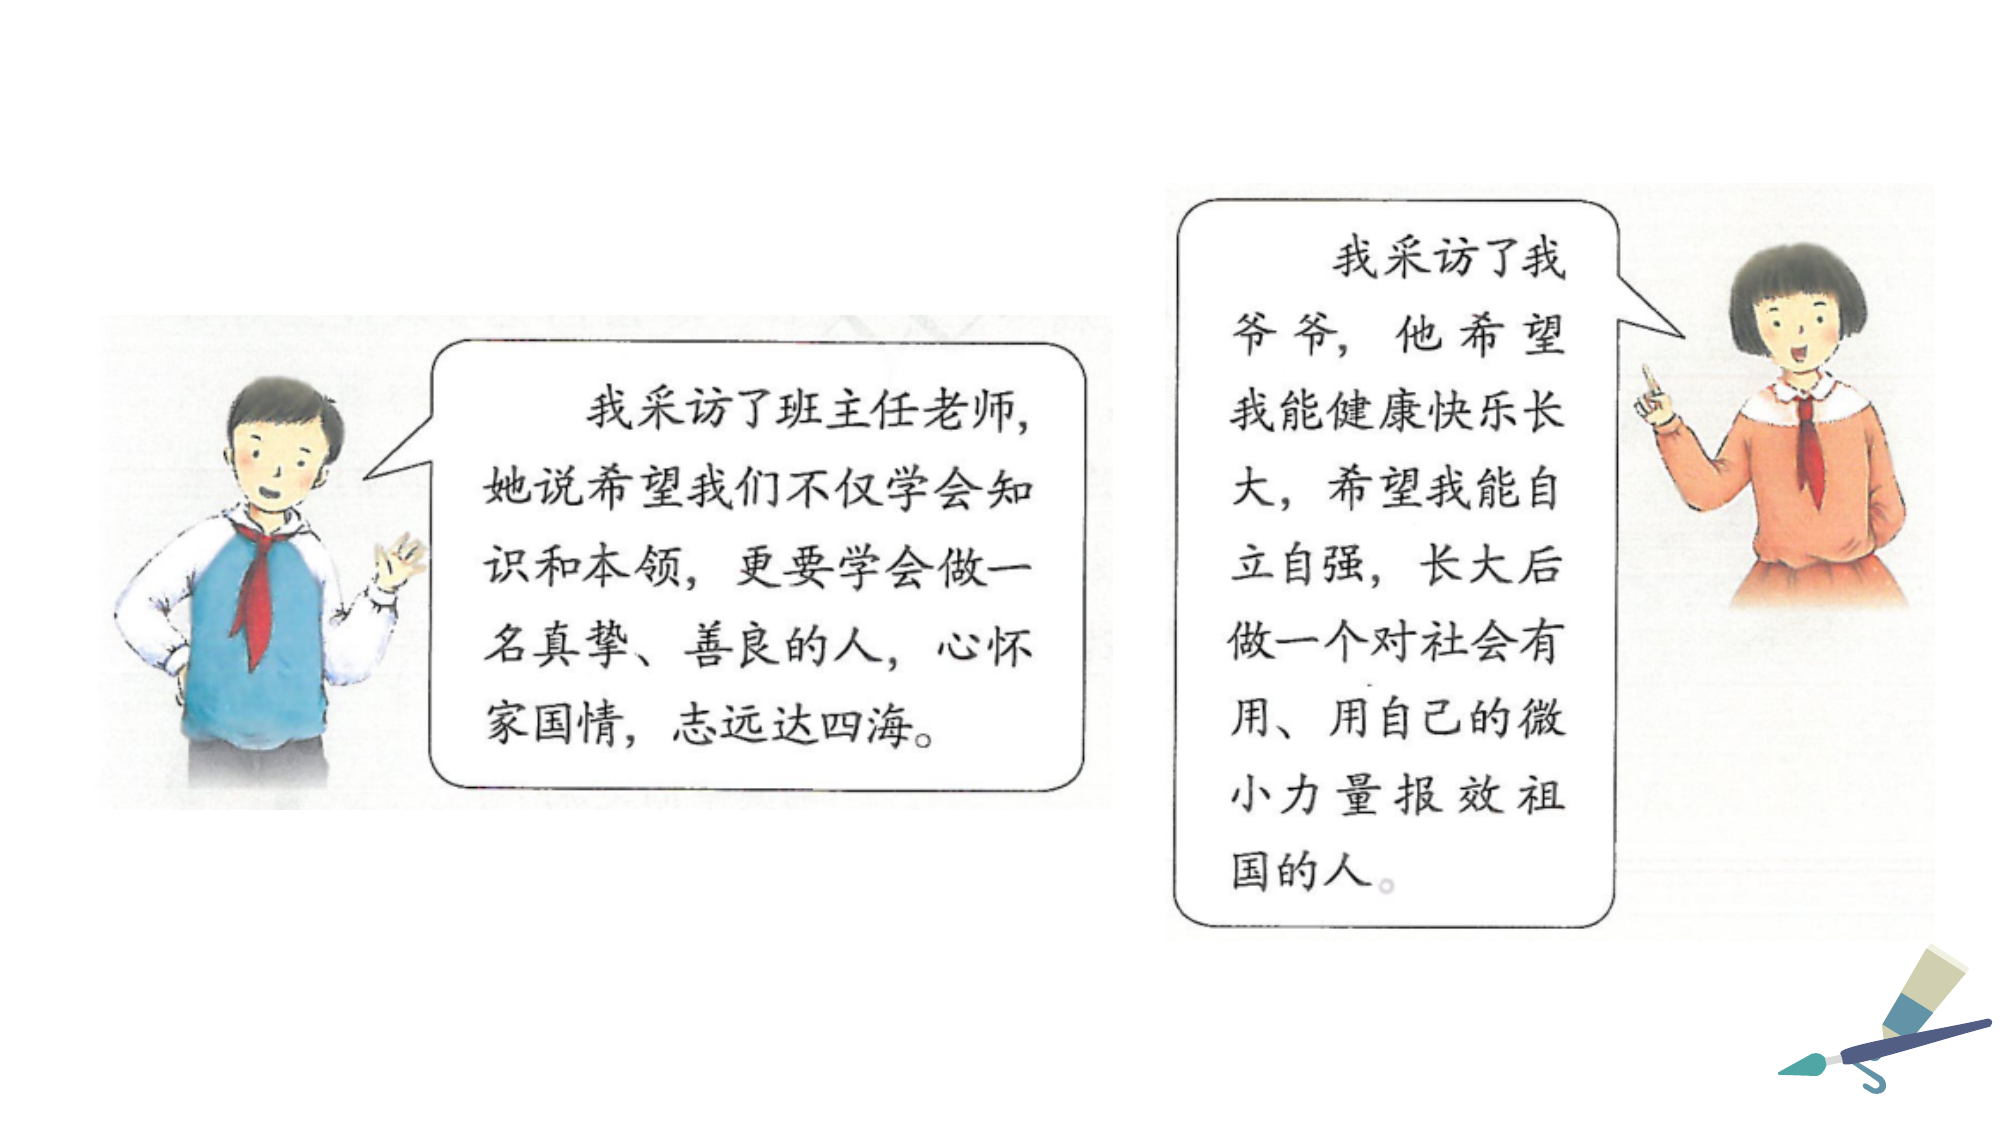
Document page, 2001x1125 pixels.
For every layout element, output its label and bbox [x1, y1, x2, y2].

text_box [1811, 945, 1974, 1125]
picture [90, 315, 1113, 810]
picture [1165, 183, 1935, 941]
